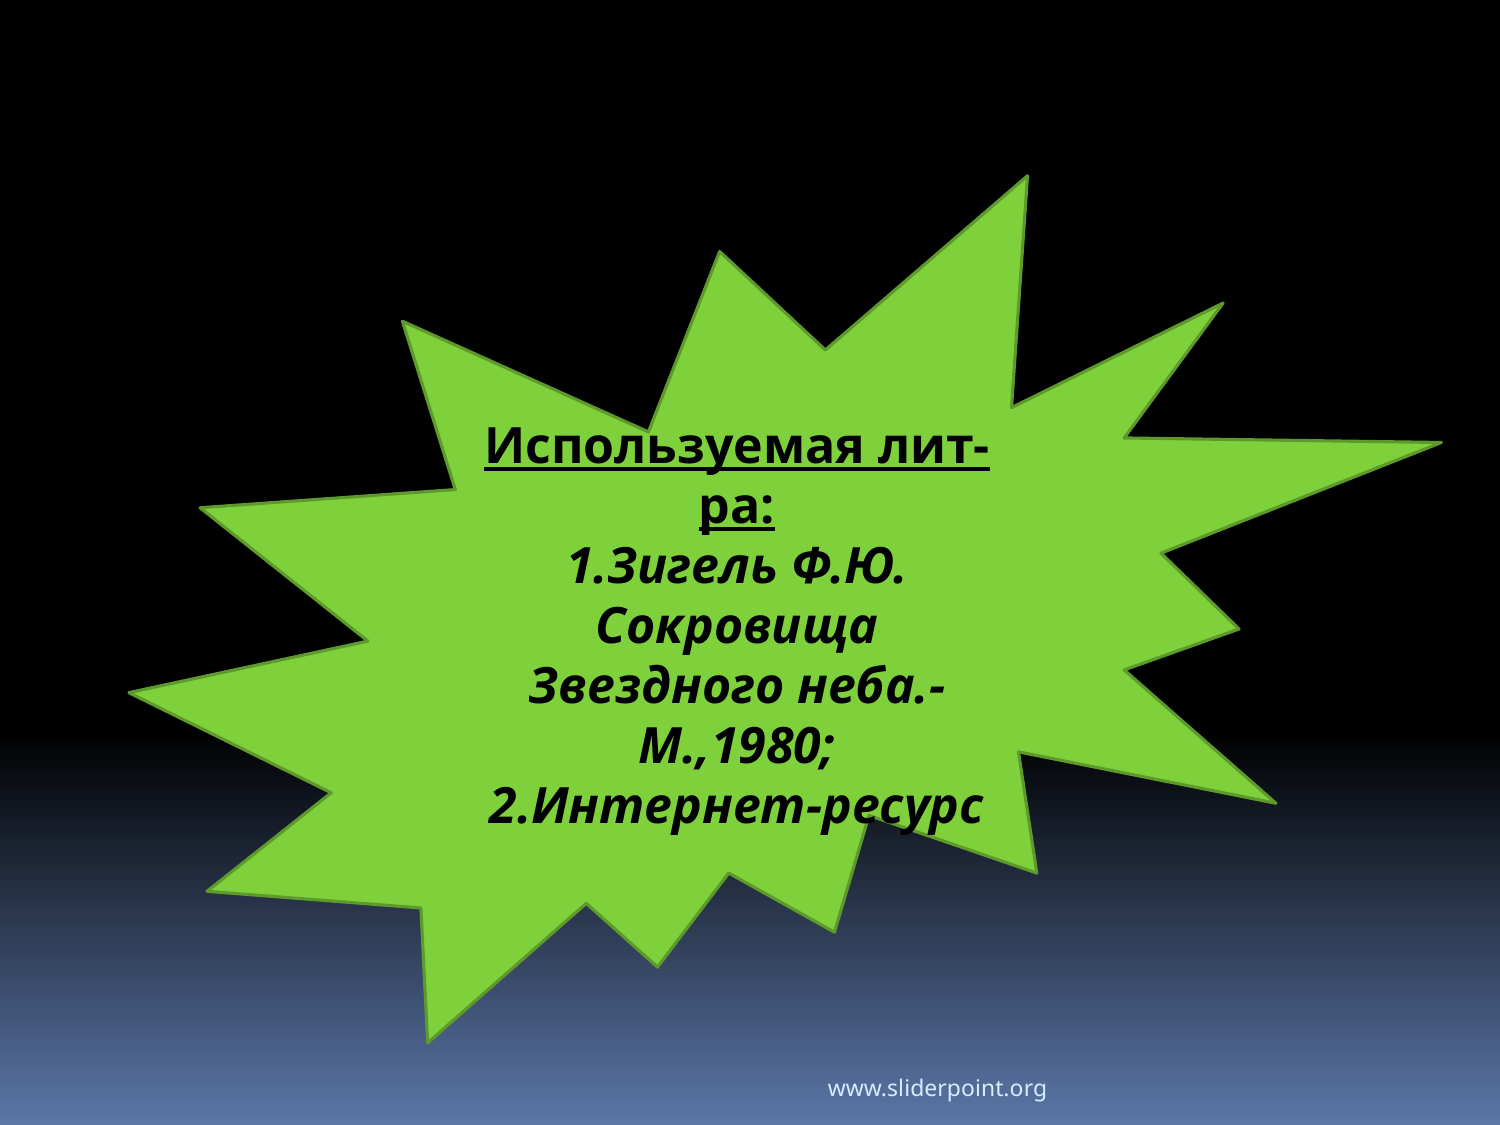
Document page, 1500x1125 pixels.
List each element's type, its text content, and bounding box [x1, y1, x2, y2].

footer www.sliderpoint.org [150, 1052, 1063, 1113]
text_box Используемая лит-ра: 1.Зигель Ф.Ю. Сокровища Звездного неба.-М.,1980; 2.Интернет-ресурс [127, 174, 1443, 1045]
